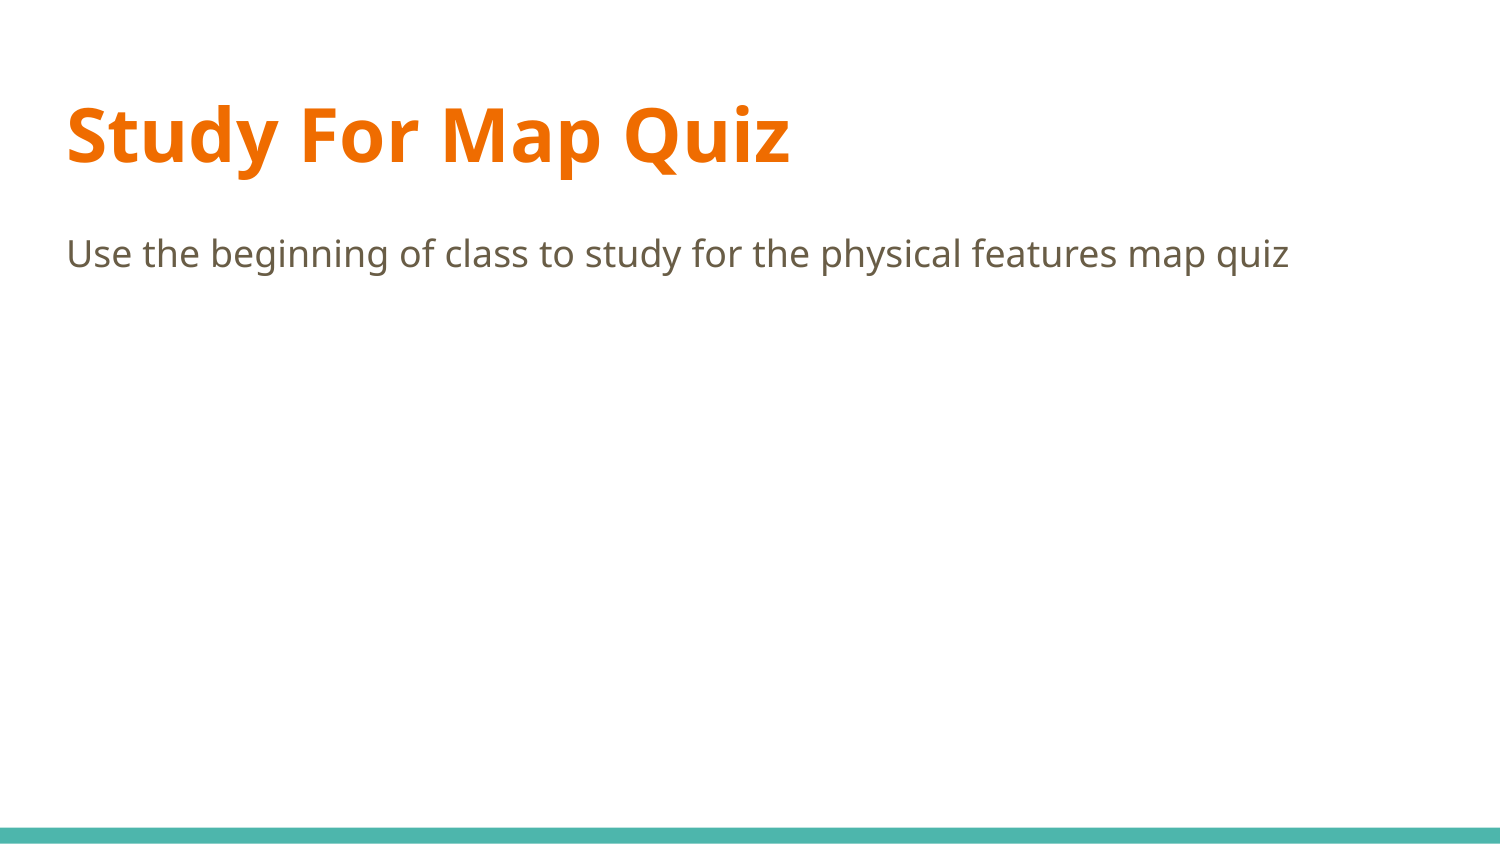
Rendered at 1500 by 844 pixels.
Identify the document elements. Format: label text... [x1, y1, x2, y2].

title Study For Map Quiz [51, 72, 1449, 189]
list Use the beginning of class to study for the physical features map quiz [51, 207, 1449, 750]
